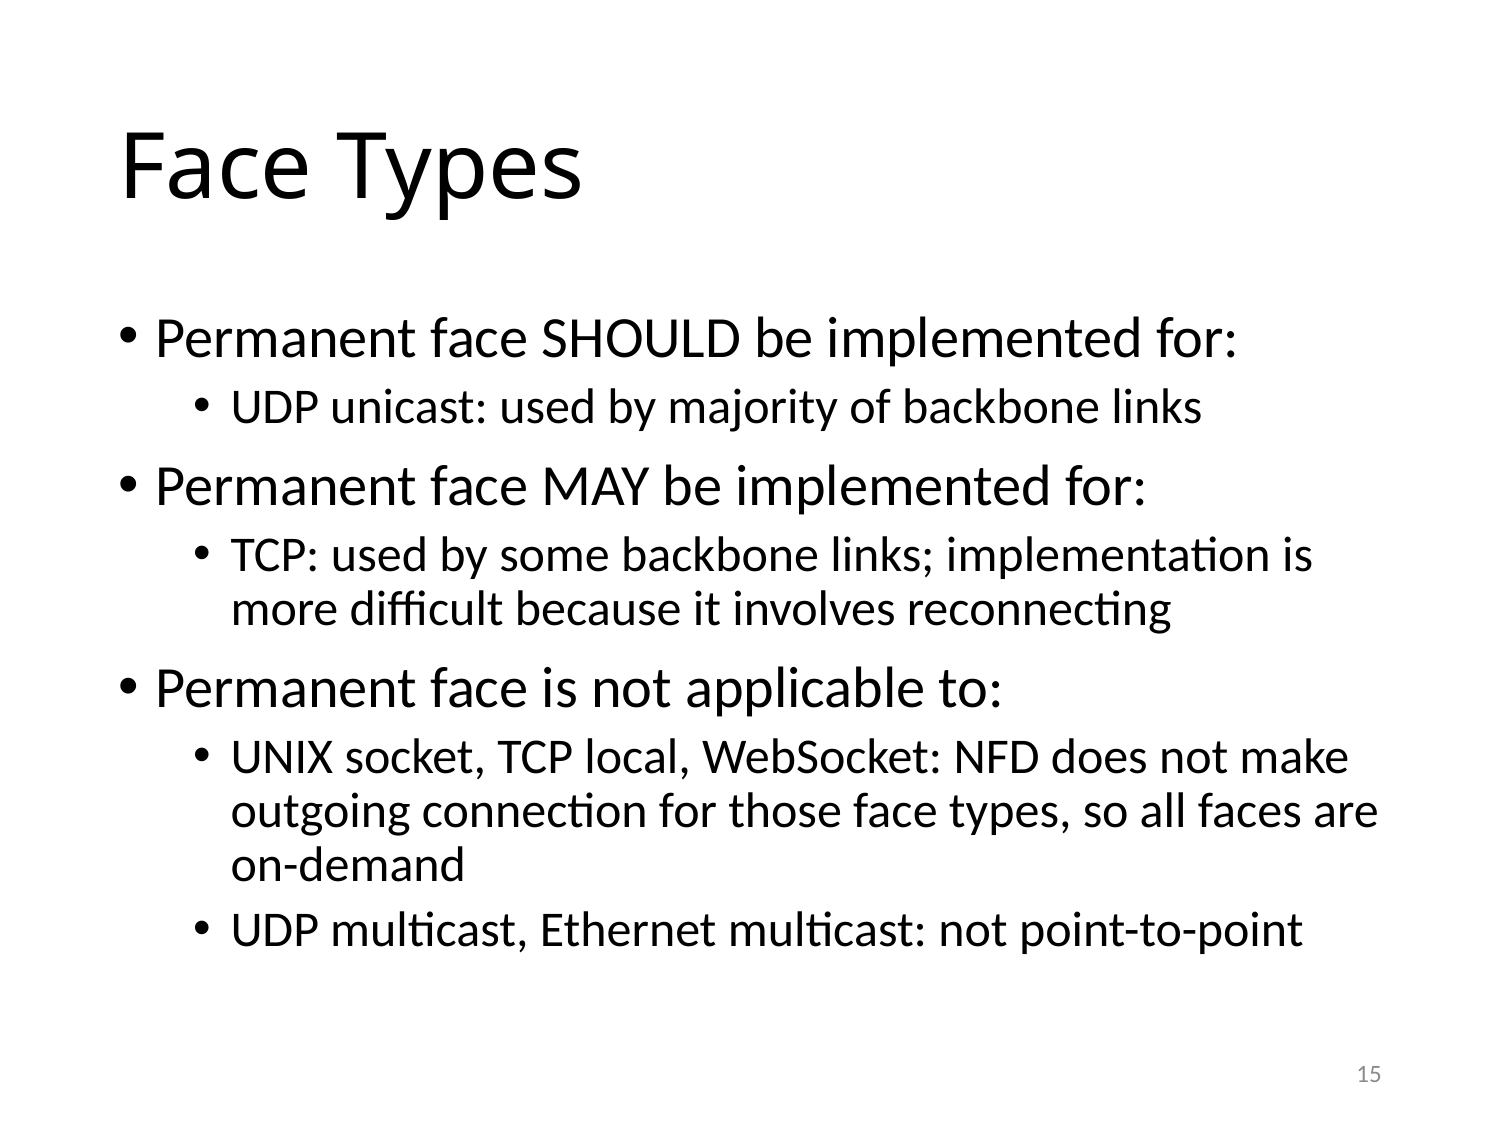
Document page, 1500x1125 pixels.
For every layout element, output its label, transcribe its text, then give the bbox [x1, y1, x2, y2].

title Face Types [103, 59, 1397, 278]
list Permanent face SHOULD be implemented for: UDP unicast: used by majority of backbone links Permanent face MAY be implemented for: TCP: used by some backbone links; implementation is more difficult because it involves reconnecting Permanent face is not applicable to: UNIX socket, TCP local, WebSocket: NFD does not make outgoing connection for those face types, so all faces are on-demand UDP multicast, Ethernet multicast: not point-to-point [103, 299, 1397, 1014]
slide_number 15 [1059, 1042, 1397, 1103]
